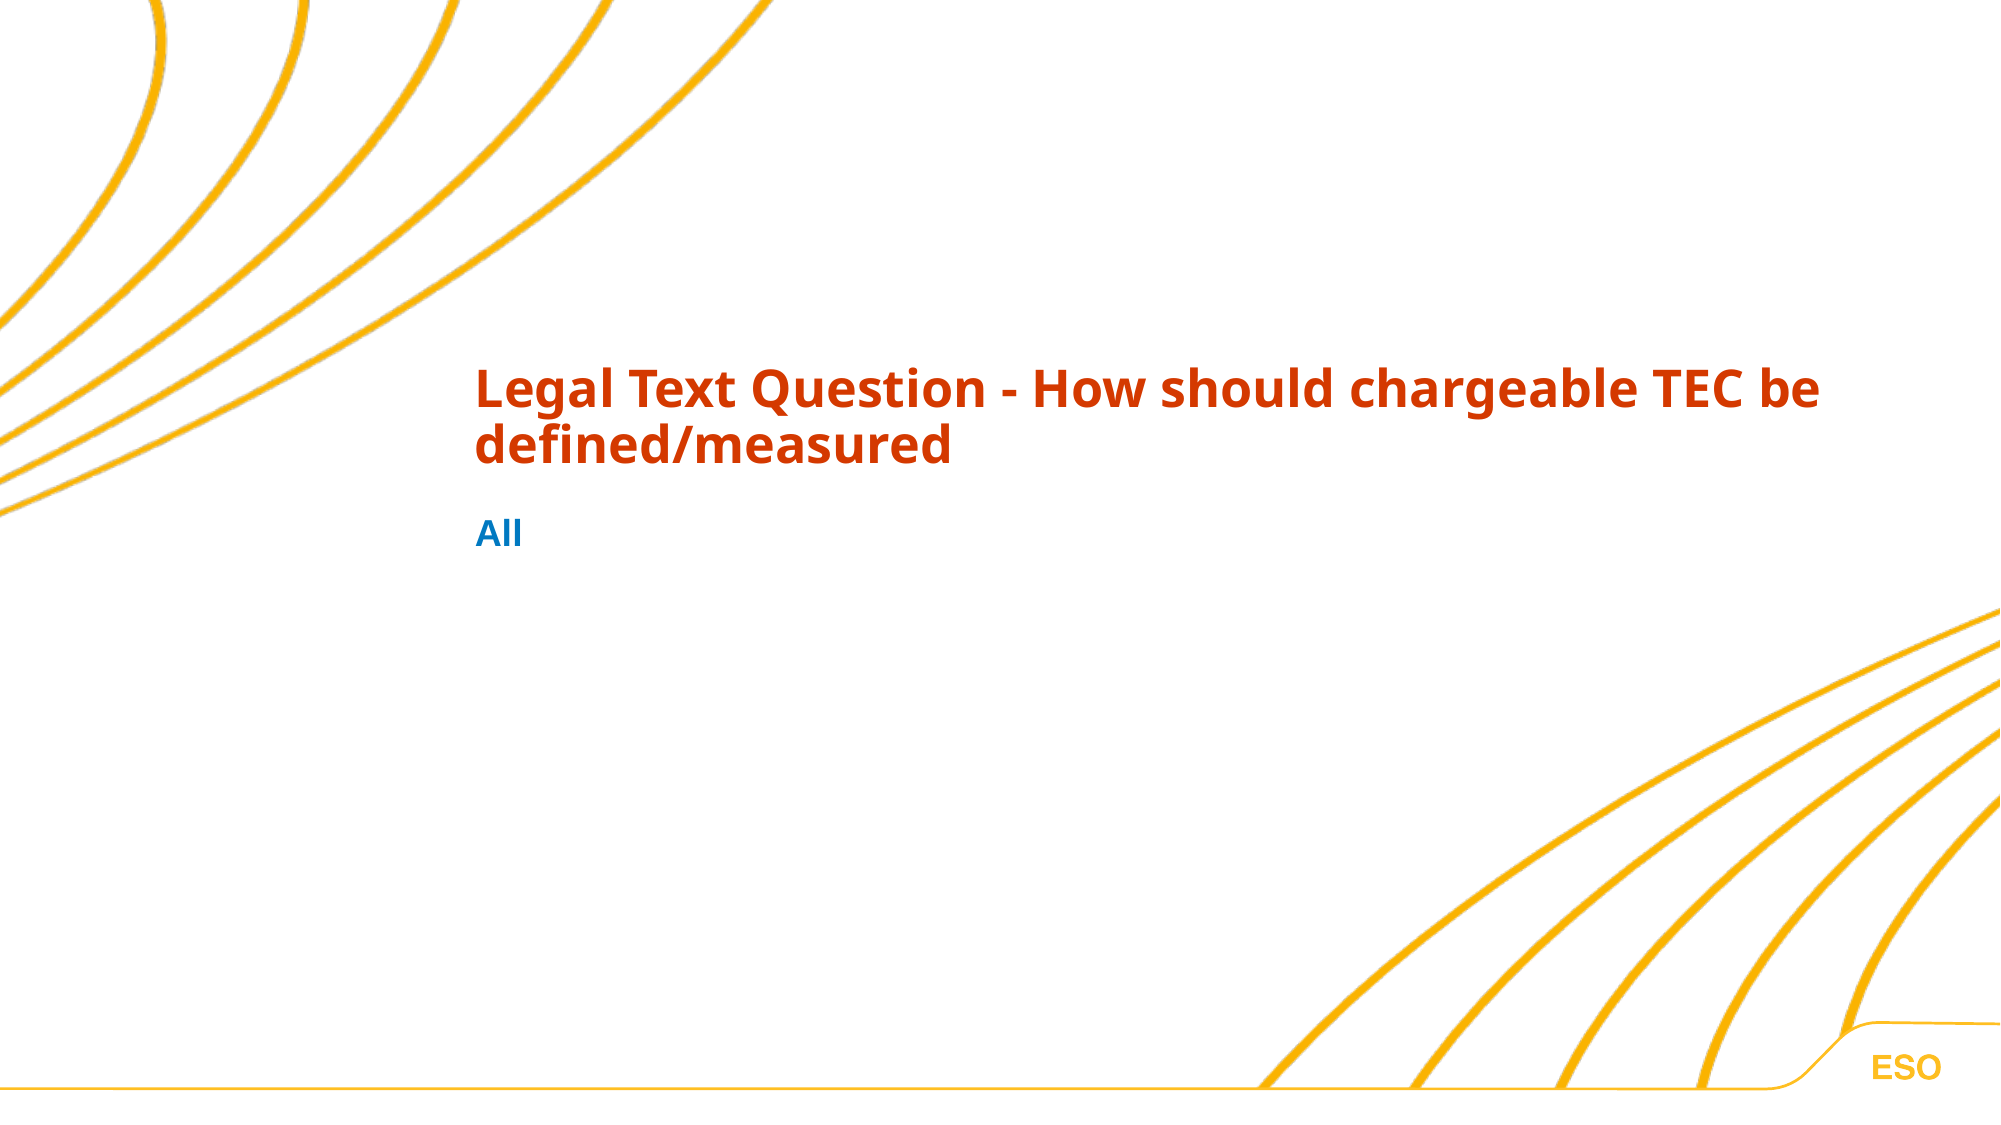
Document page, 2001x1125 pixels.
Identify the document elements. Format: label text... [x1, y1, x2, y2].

list Legal Text Question - How should chargeable TEC be defined/measured [459, 354, 1940, 548]
text_box All [459, 506, 1622, 782]
picture [1873, 1054, 1941, 1080]
text_box [271, 481, 1277, 557]
picture [0, 0, 874, 637]
picture [1126, 488, 2000, 1087]
